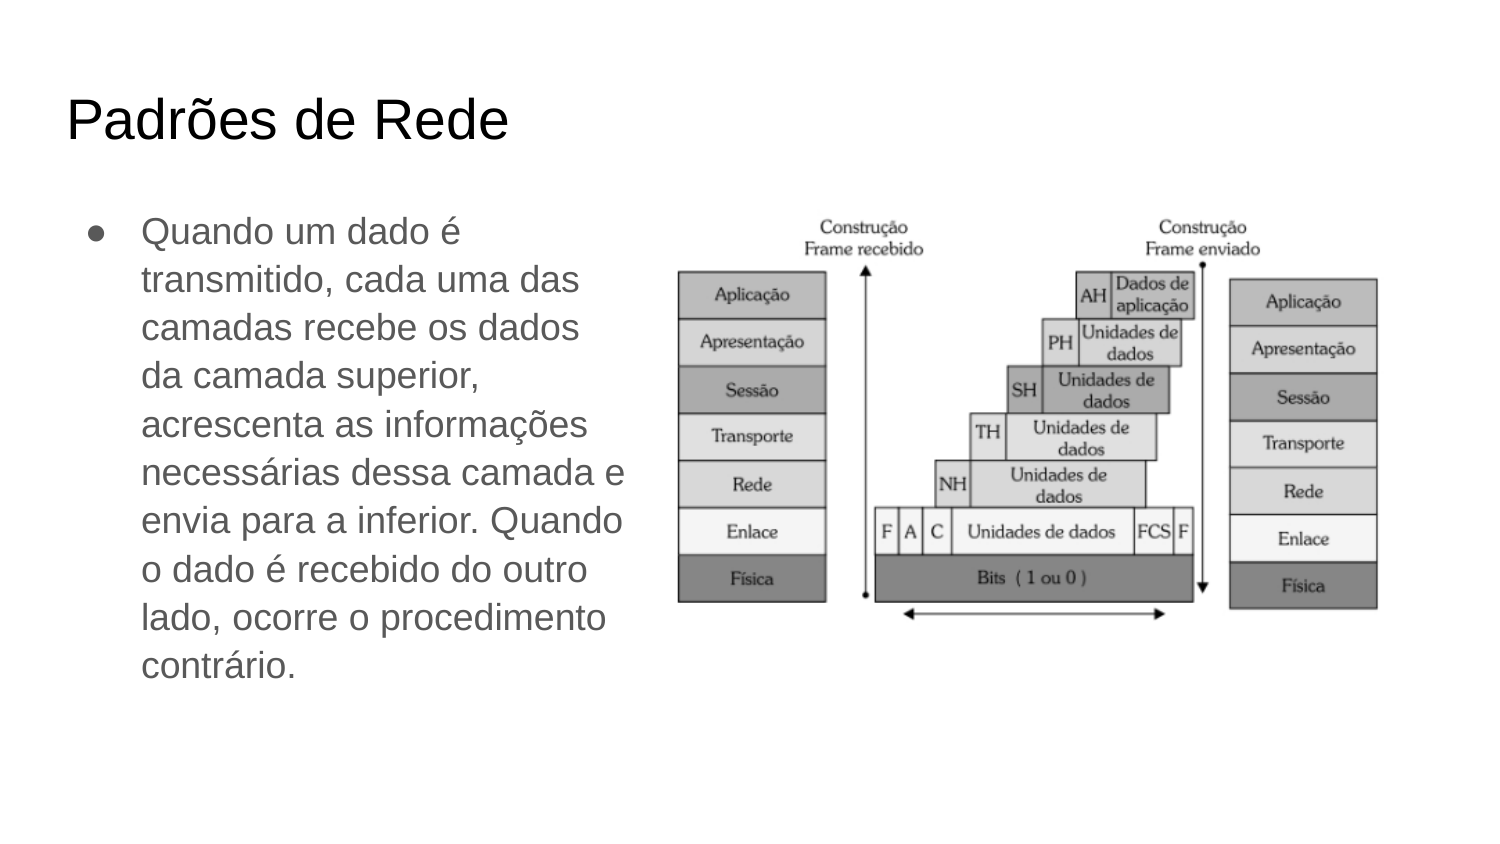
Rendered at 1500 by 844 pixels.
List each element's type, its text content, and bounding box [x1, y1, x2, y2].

list Quando um dado é transmitido, cada uma das camadas recebe os dados da camada superior, acrescenta as informações necessárias dessa camada e envia para a inferior. Quando o dado é recebido do outro lado, ocorre o procedimento contrário. [51, 189, 643, 750]
title Padrões de Rede [51, 72, 1449, 167]
picture [641, 200, 1480, 628]
